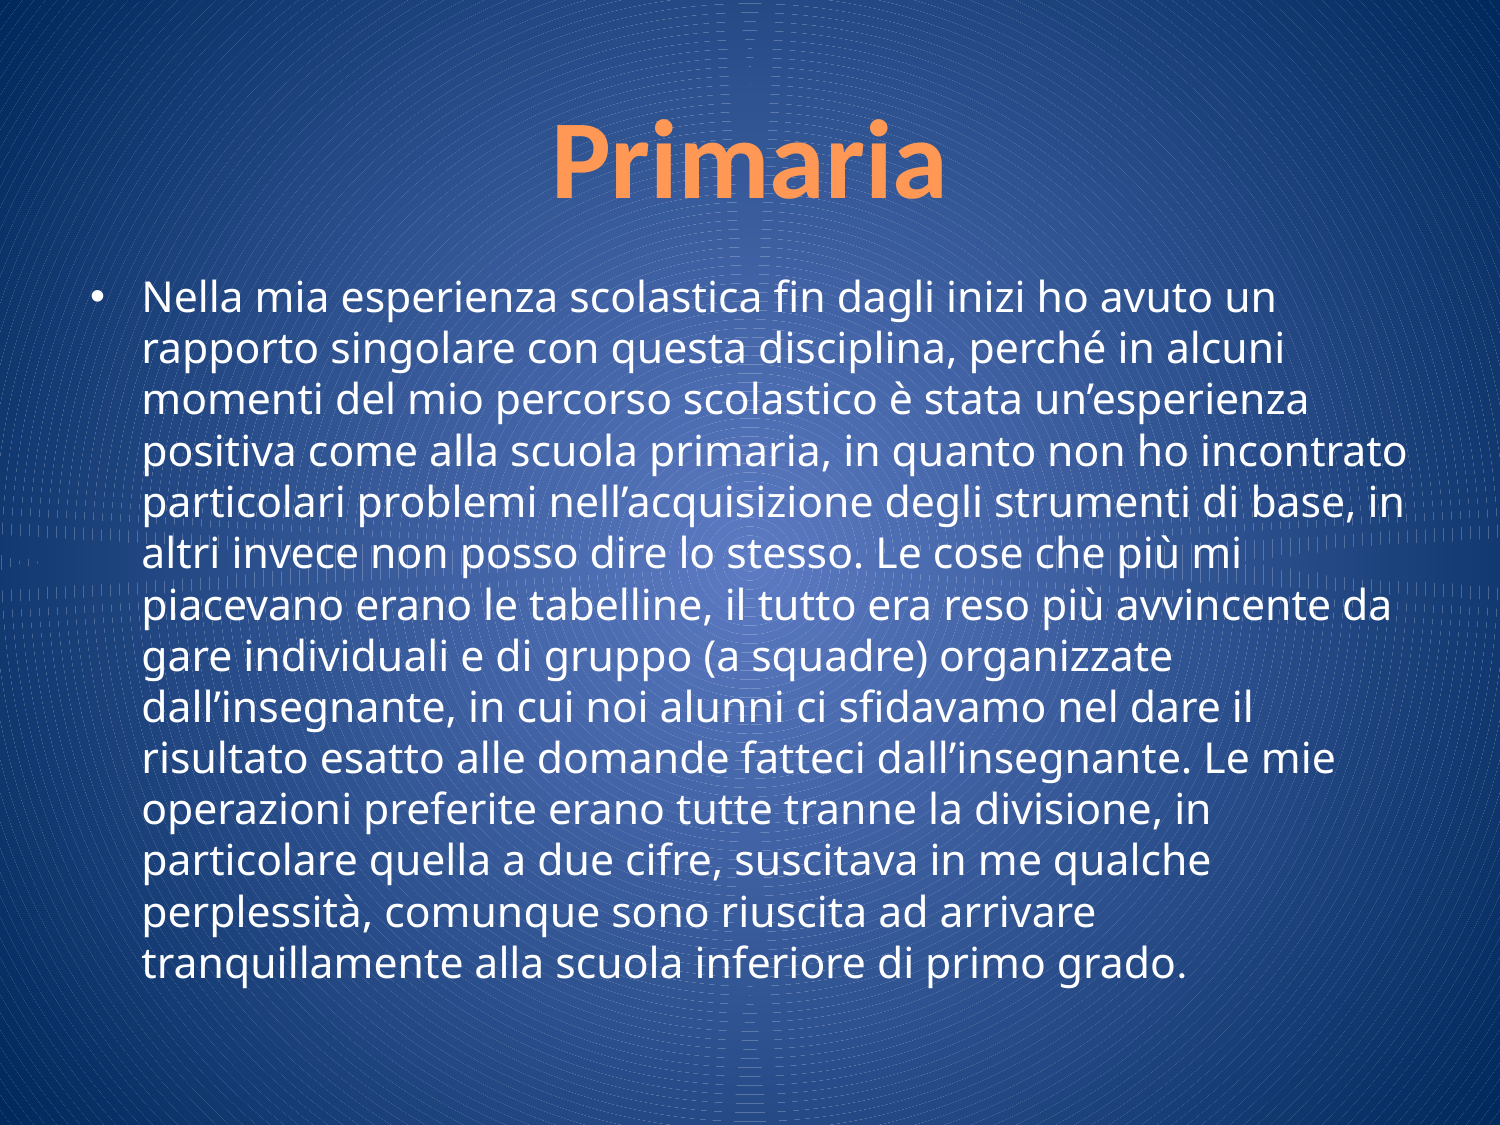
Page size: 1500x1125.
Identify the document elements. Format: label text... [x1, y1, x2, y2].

list Nella mia esperienza scolastica fin dagli inizi ho avuto un rapporto singolare con questa disciplina, perché in alcuni momenti del mio percorso scolastico è stata un’esperienza positiva come alla scuola primaria, in quanto non ho incontrato particolari problemi nell’acquisizione degli strumenti di base, in altri invece non posso dire lo stesso. Le cose che più mi piacevano erano le tabelline, il tutto era reso più avvincente da gare individuali e di gruppo (a squadre) organizzate dall’insegnante, in cui noi alunni ci sfidavamo nel dare il risultato esatto alle domande fatteci dall’insegnante. Le mie operazioni preferite erano tutte tranne la divisione, in particolare quella a due cifre, suscitava in me qualche perplessità, comunque sono riuscita ad arrivare tranquillamente alla scuola inferiore di primo grado. [75, 262, 1425, 1005]
text_box Primaria [534, 78, 966, 229]
